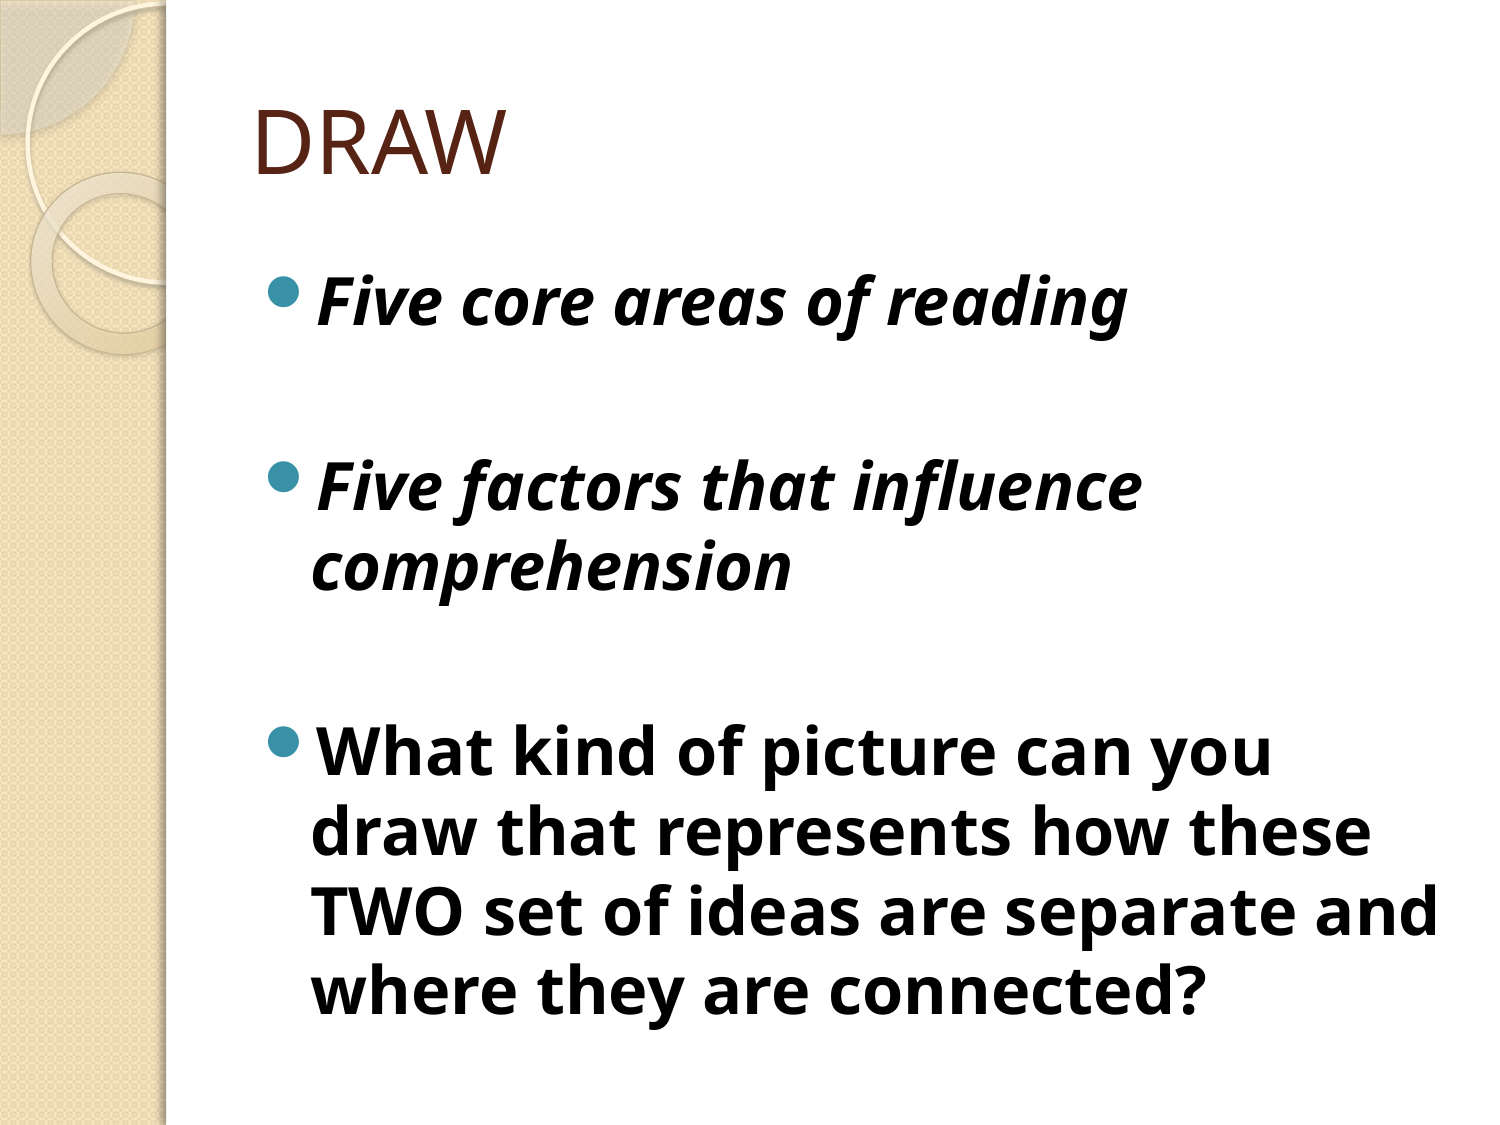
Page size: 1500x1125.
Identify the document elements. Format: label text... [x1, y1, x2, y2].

text_box Five core areas of reading Five factors that influence comprehension What kind of picture can you draw that represents how these TWO set of ideas are separate and where they are connected? [235, 158, 1466, 947]
title DRAW [235, 45, 1466, 158]
